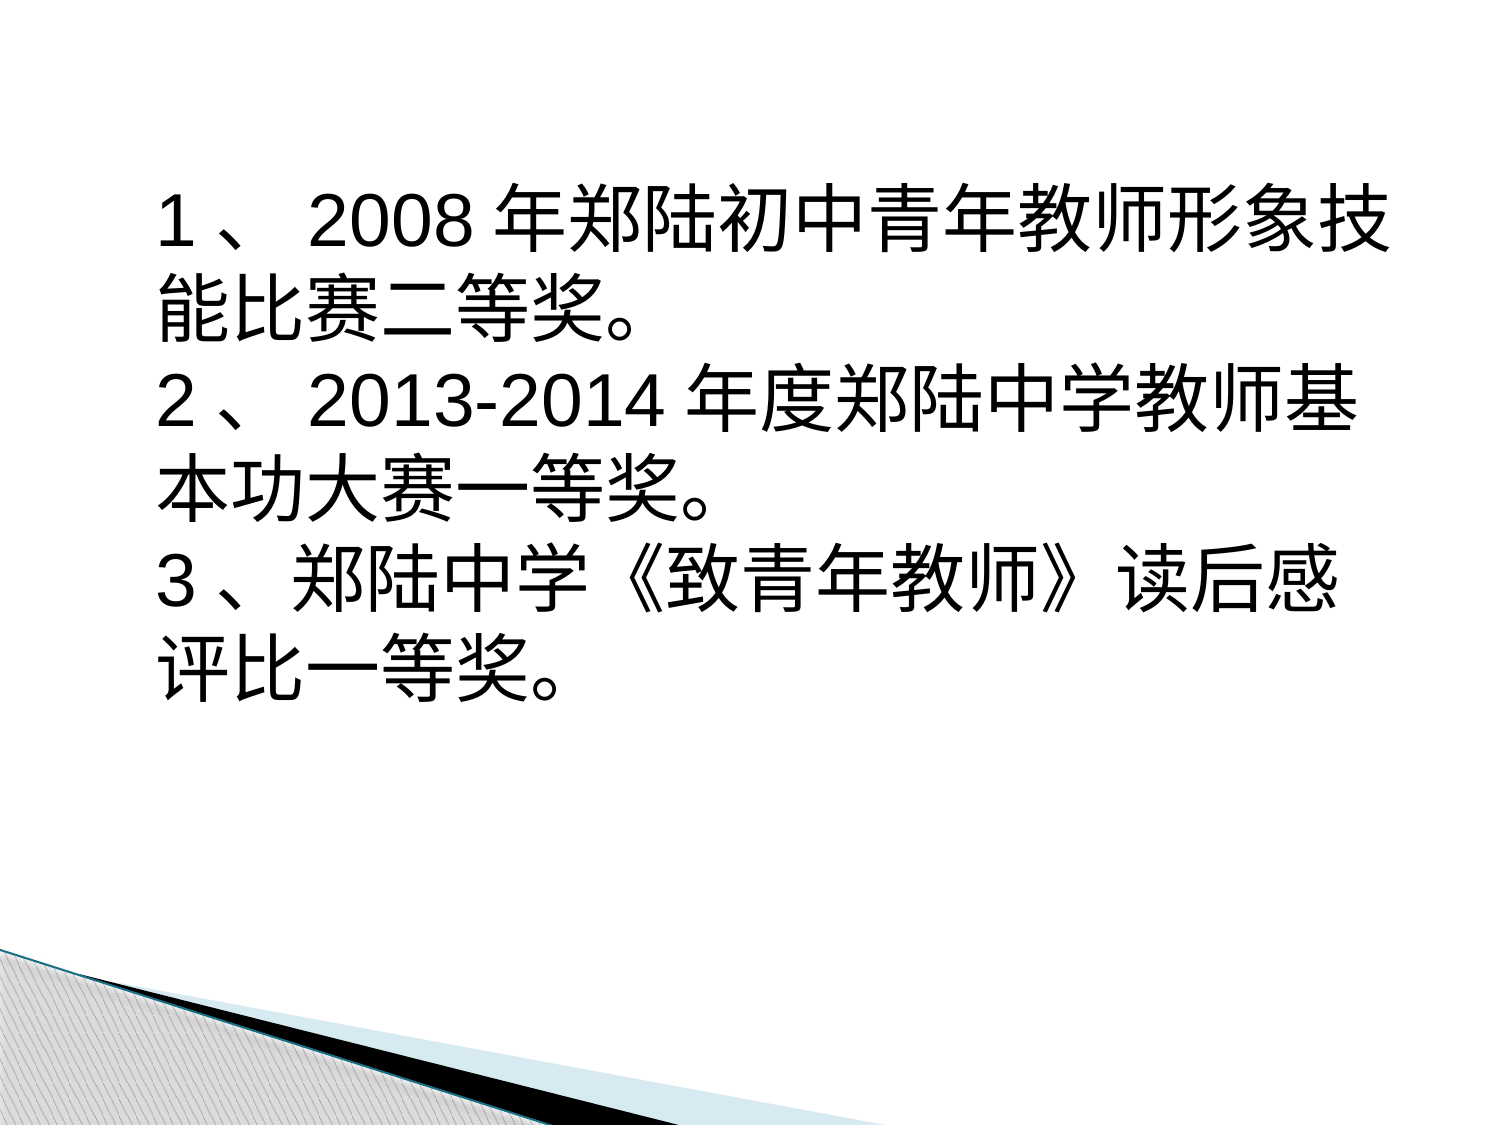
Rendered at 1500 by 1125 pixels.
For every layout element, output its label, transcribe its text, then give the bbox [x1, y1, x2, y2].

text_box 1、2008年郑陆初中青年教师形象技能比赛二等奖。 2、2013-2014年度郑陆中学教师基本功大赛一等奖。 3、郑陆中学《致青年教师》读后感评比一等奖。 [140, 163, 1418, 899]
